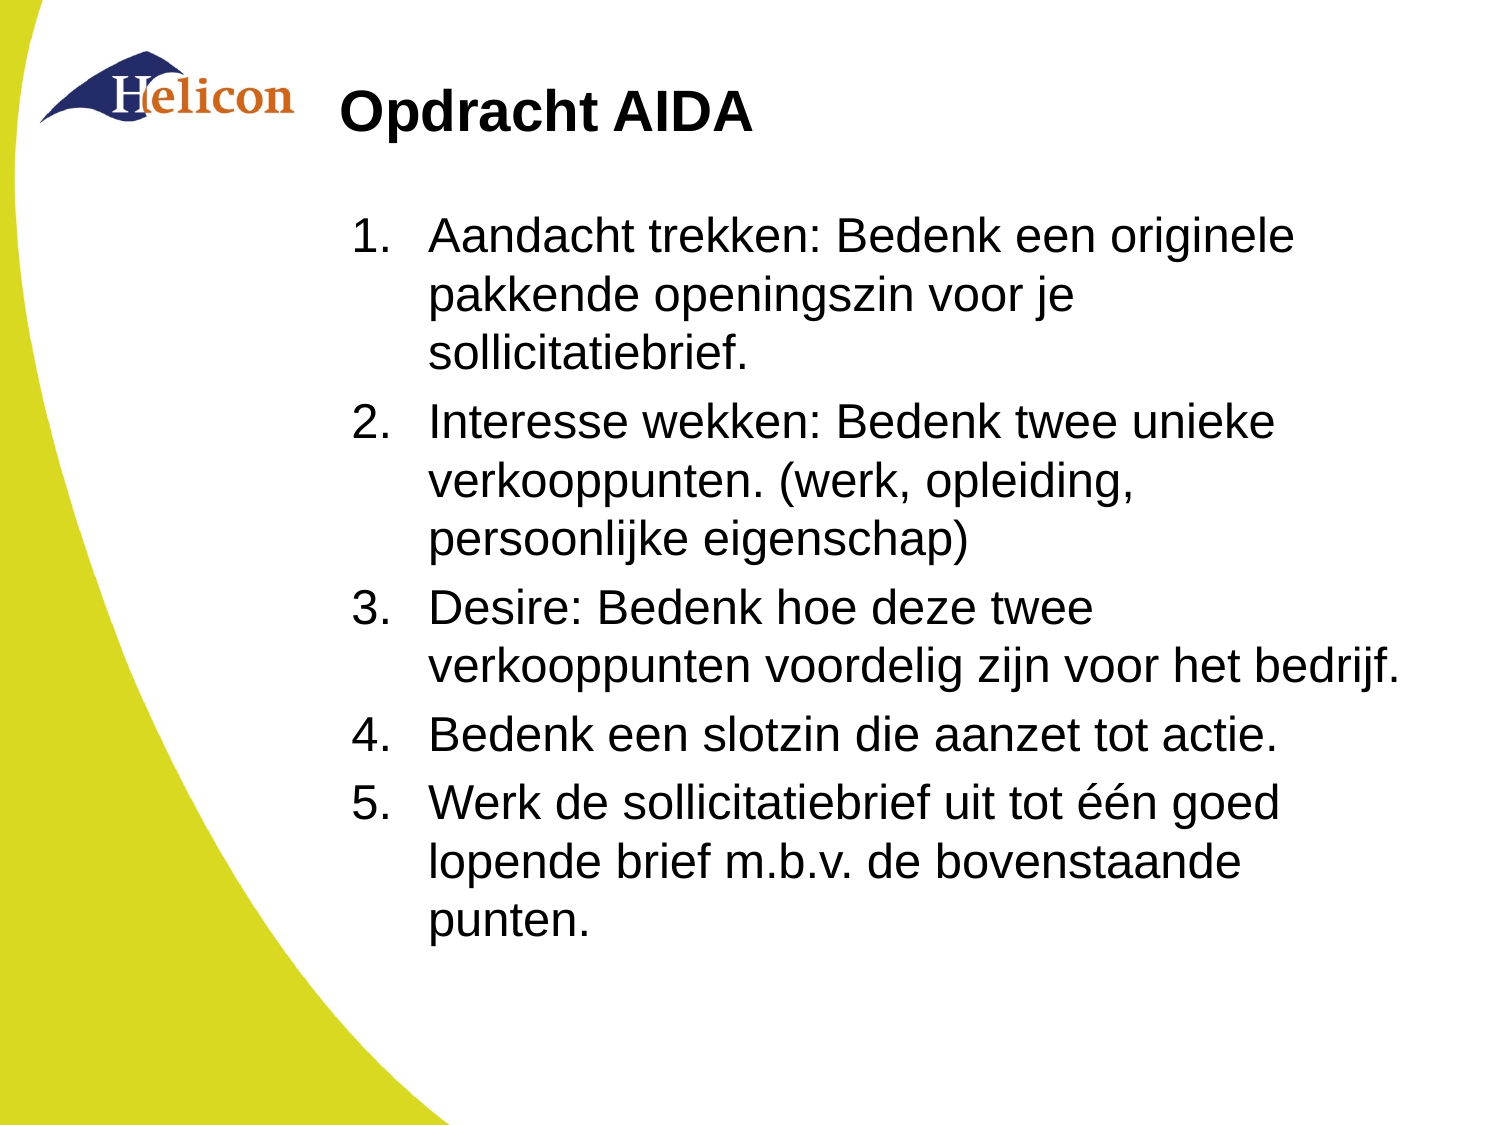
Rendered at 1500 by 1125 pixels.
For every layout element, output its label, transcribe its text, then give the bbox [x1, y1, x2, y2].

picture [0, 0, 1500, 1125]
title Opdracht AIDA [324, 54, 1415, 161]
list Aandacht trekken: Bedenk een originele pakkende openingszin voor je sollicitatiebrief. Interesse wekken: Bedenk twee unieke verkooppunten. (werk, opleiding, persoonlijke eigenschap) Desire: Bedenk hoe deze twee verkooppunten voordelig zijn voor het bedrijf. Bedenk een slotzin die aanzet tot actie. Werk de sollicitatiebrief uit tot één goed lopende brief m.b.v. de bovenstaande punten. [336, 196, 1425, 1005]
